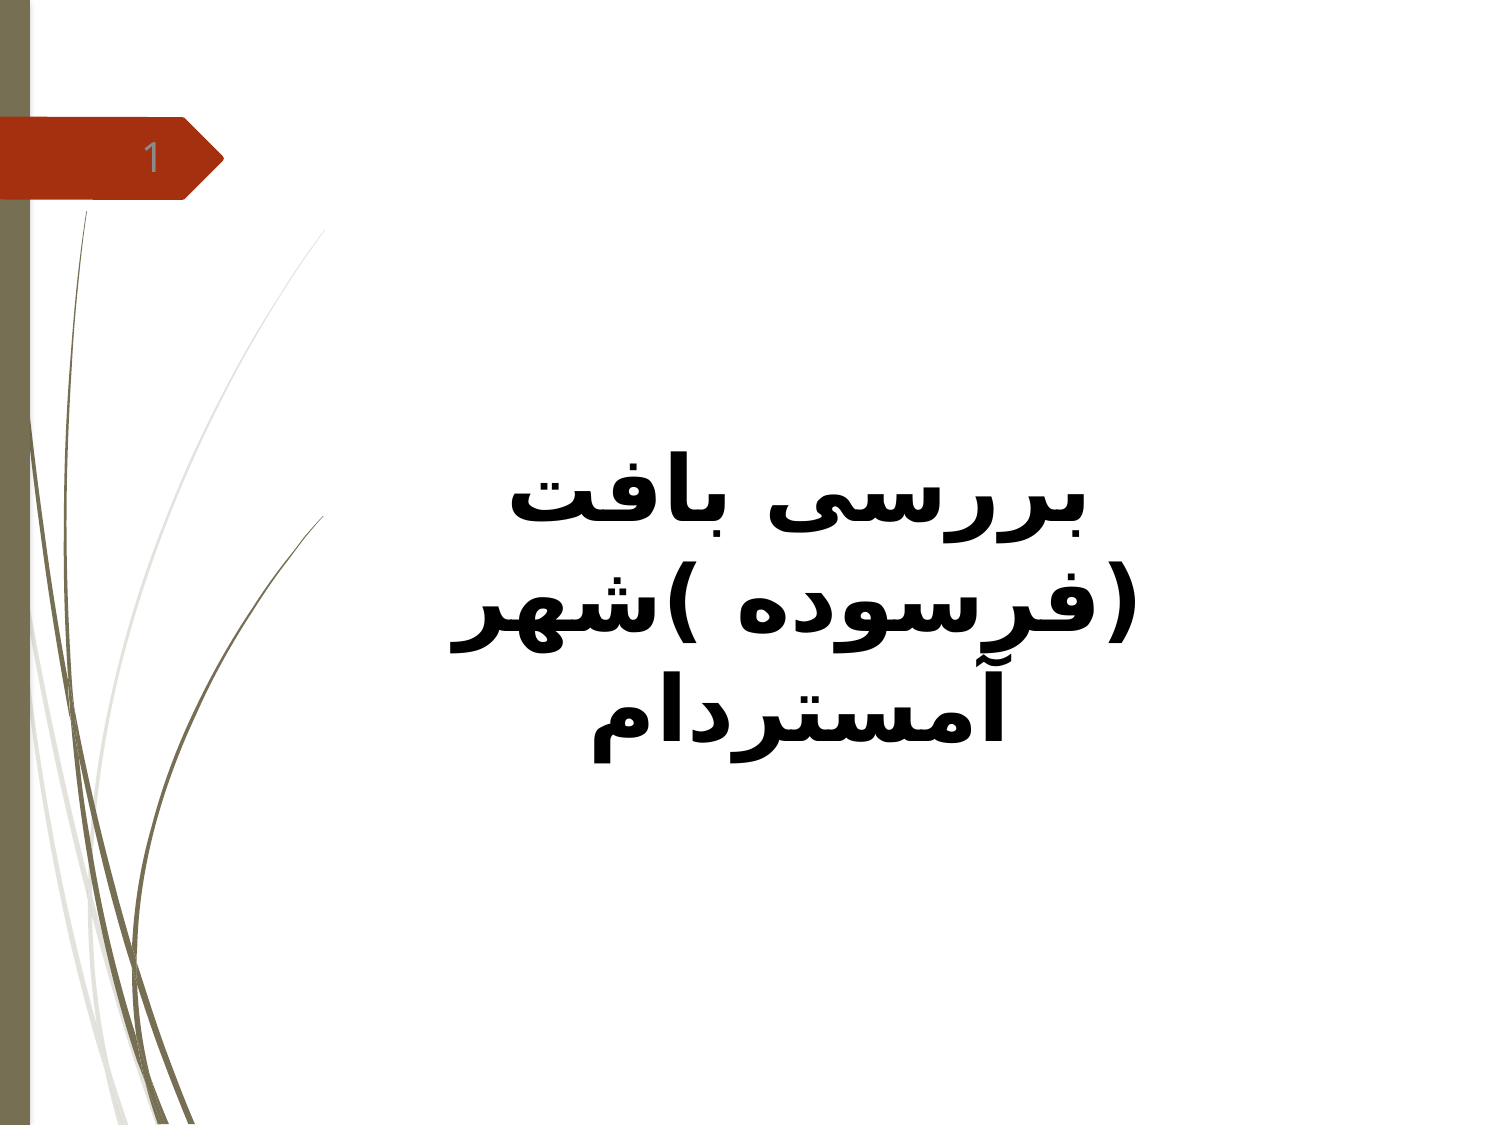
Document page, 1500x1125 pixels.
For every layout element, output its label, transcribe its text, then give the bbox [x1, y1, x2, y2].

slide_number 1 [83, 129, 180, 190]
text_box بررسی بافت (فرسوده )شهر آمستردام [316, 422, 1283, 767]
